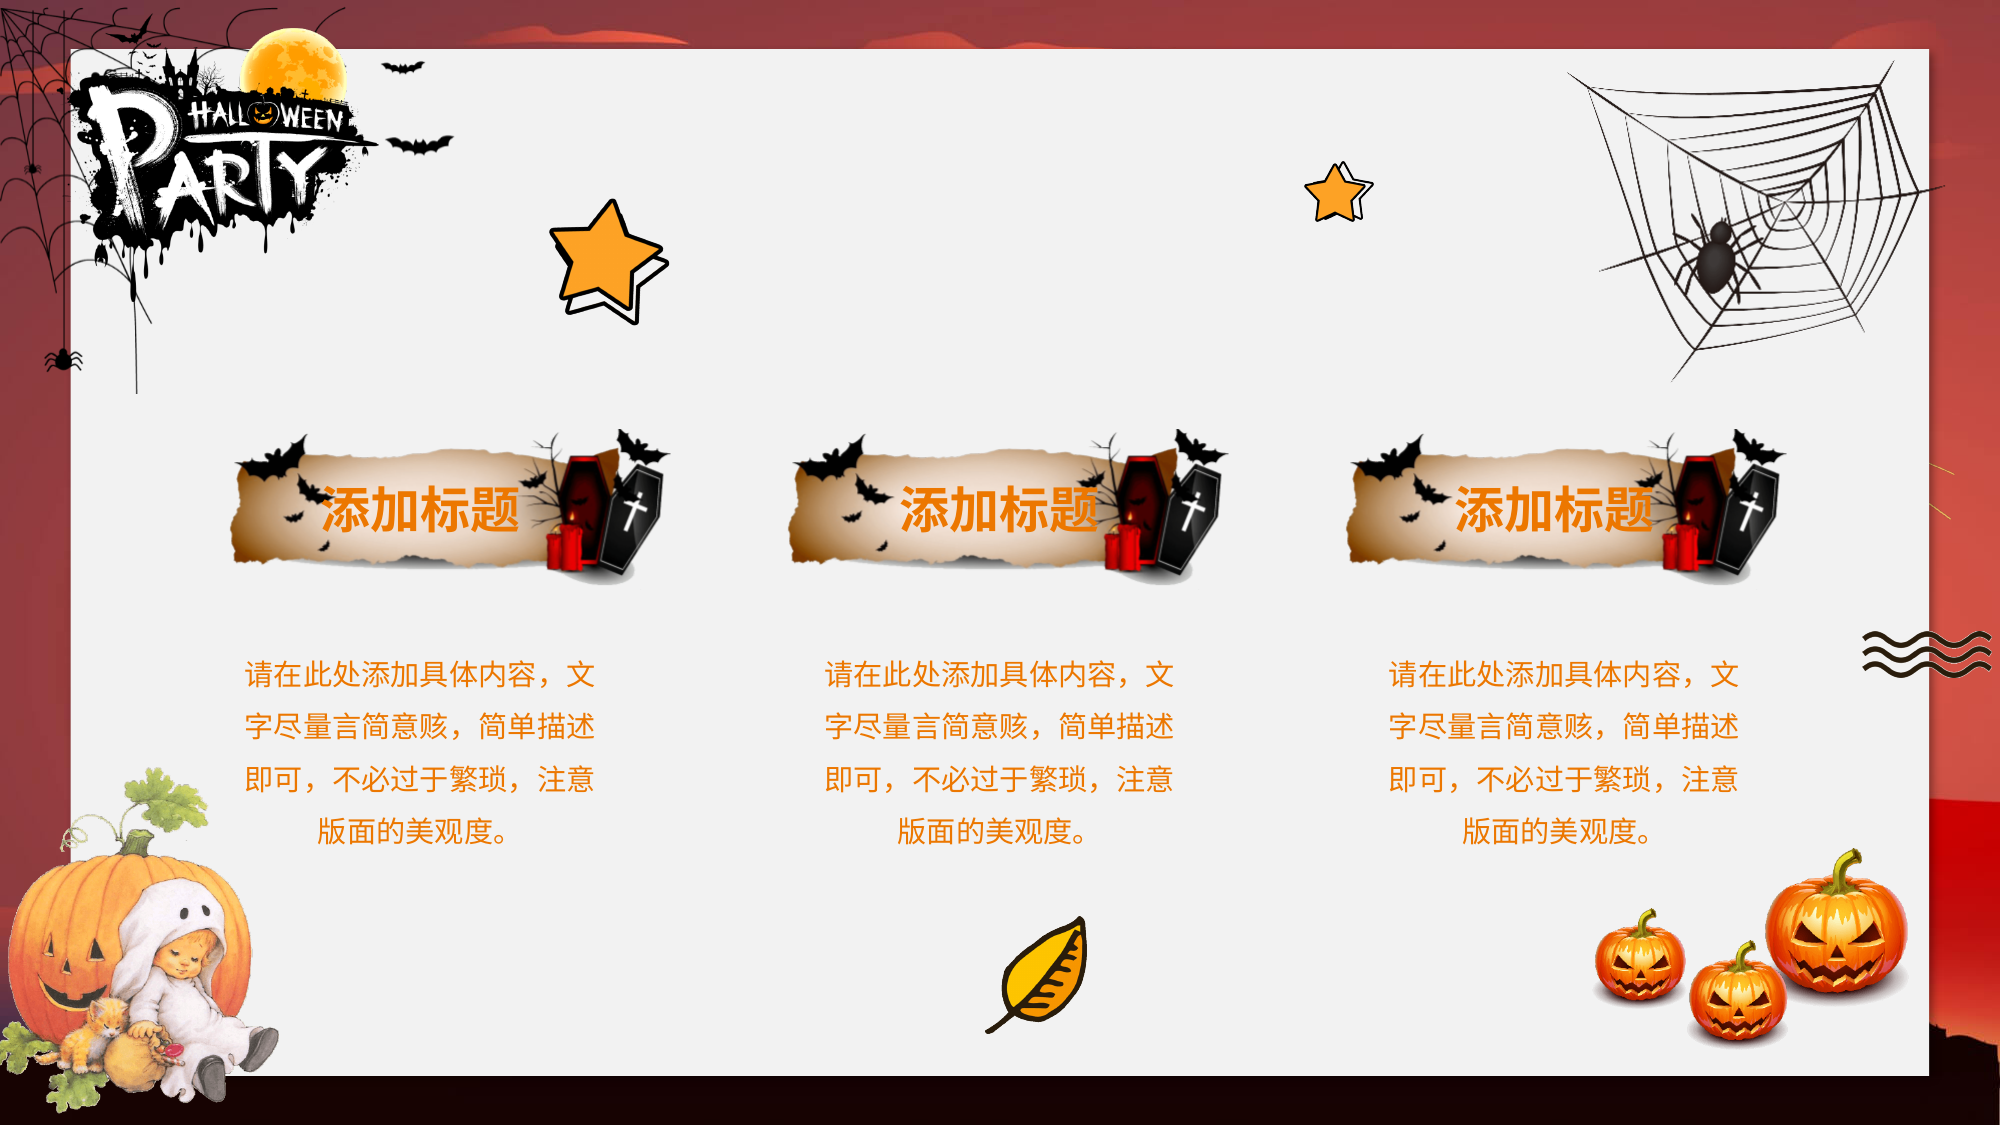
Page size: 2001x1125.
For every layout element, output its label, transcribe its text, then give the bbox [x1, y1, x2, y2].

picture [0, 0, 2000, 1125]
text_box 请在此处添加具体内容，文字尽量言简意赅，简单描述即可，不必过于繁琐，注意版面的美观度。 [808, 631, 1192, 856]
text_box 请在此处添加具体内容，文字尽量言简意赅，简单描述即可，不必过于繁琐，注意版面的美观度。 [1373, 631, 1756, 856]
text_box 请在此处添加具体内容，文字尽量言简意赅，简单描述即可，不必过于繁琐，注意版面的美观度。 [228, 631, 612, 856]
